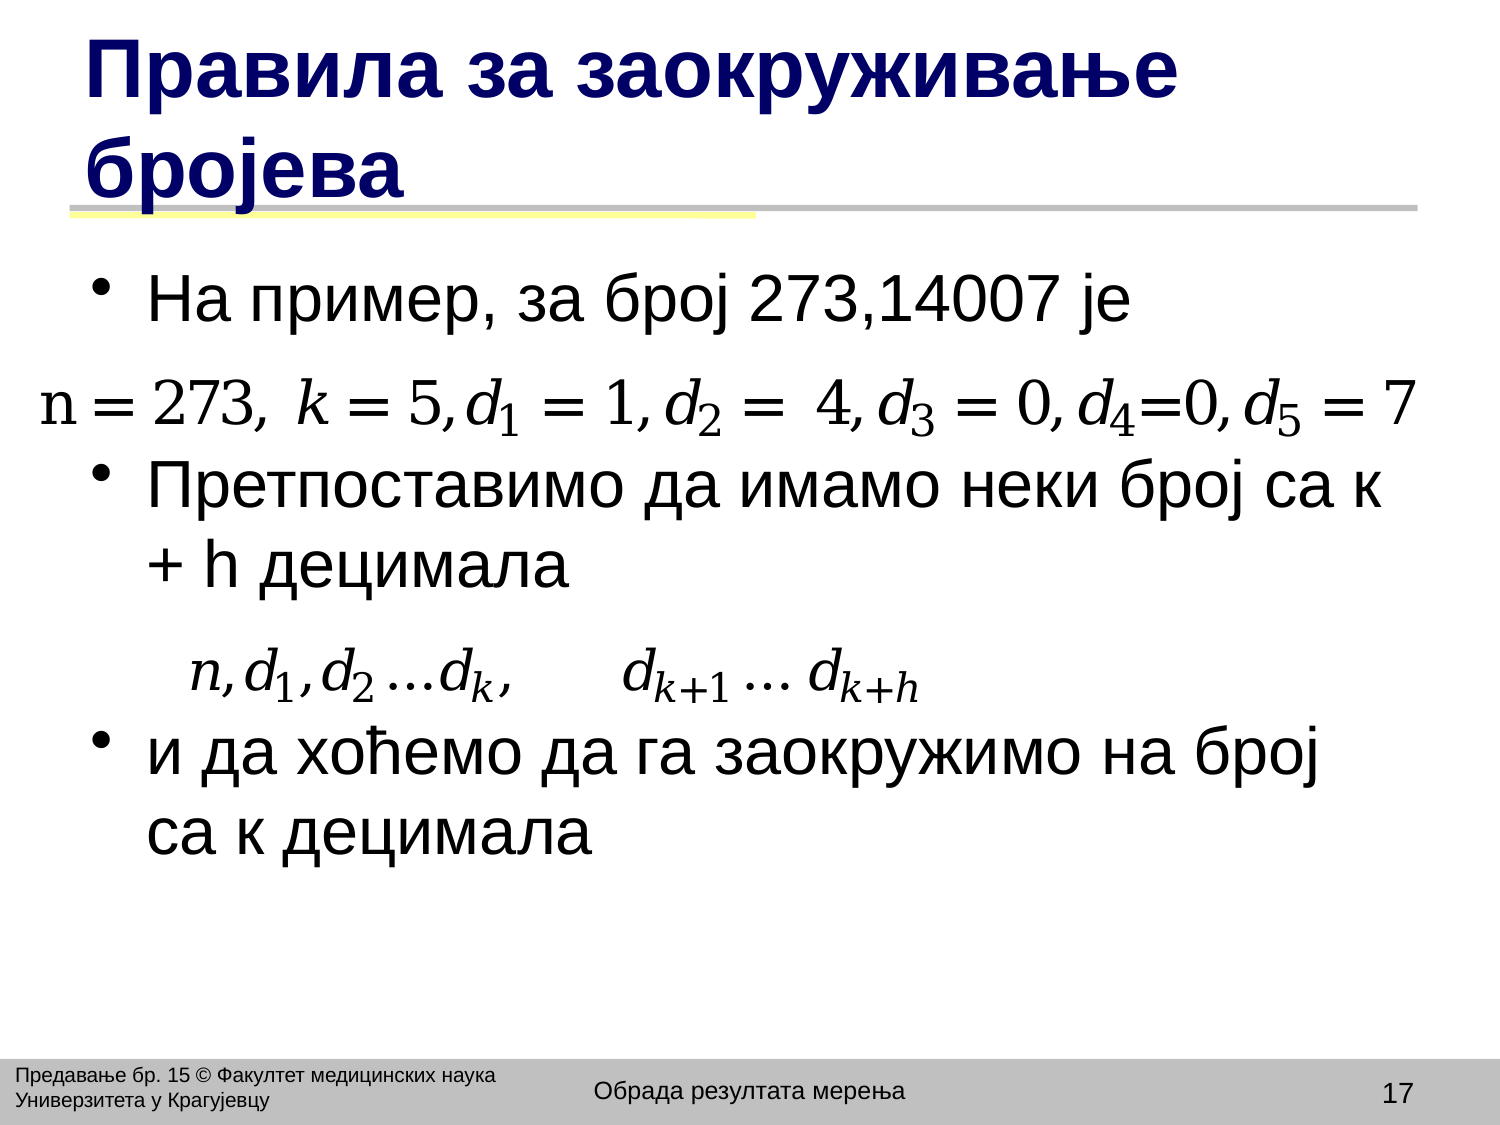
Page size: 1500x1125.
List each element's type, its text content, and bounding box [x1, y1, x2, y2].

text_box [39, 334, 1500, 438]
footer Обрада резултата мерења [512, 1066, 988, 1125]
list На пример, за број 273,14007 је Претпоставимо да имамо неки број са к + h децимала и да хоћемо да га заокружимо на број са к децимала [74, 246, 1426, 333]
slide_number Предавање бр. 15 © Факултет медицинских наука Универзитета у Крагујевцу [0, 1053, 631, 1108]
slide_number 17 [1079, 1066, 1430, 1125]
list На пример, за број 273,14007 је Претпоставимо да имамо неки број са к + h децимала и да хоћемо да га заокружимо на број са к децимала [74, 715, 1426, 1023]
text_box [0, 607, 1500, 704]
title Правила за заокруживање бројева [69, 19, 1426, 208]
list На пример, за број 273,14007 је Претпоставимо да имамо неки број са к + h децимала и да хоћемо да га заокружимо на број са к децимала [74, 449, 1426, 605]
